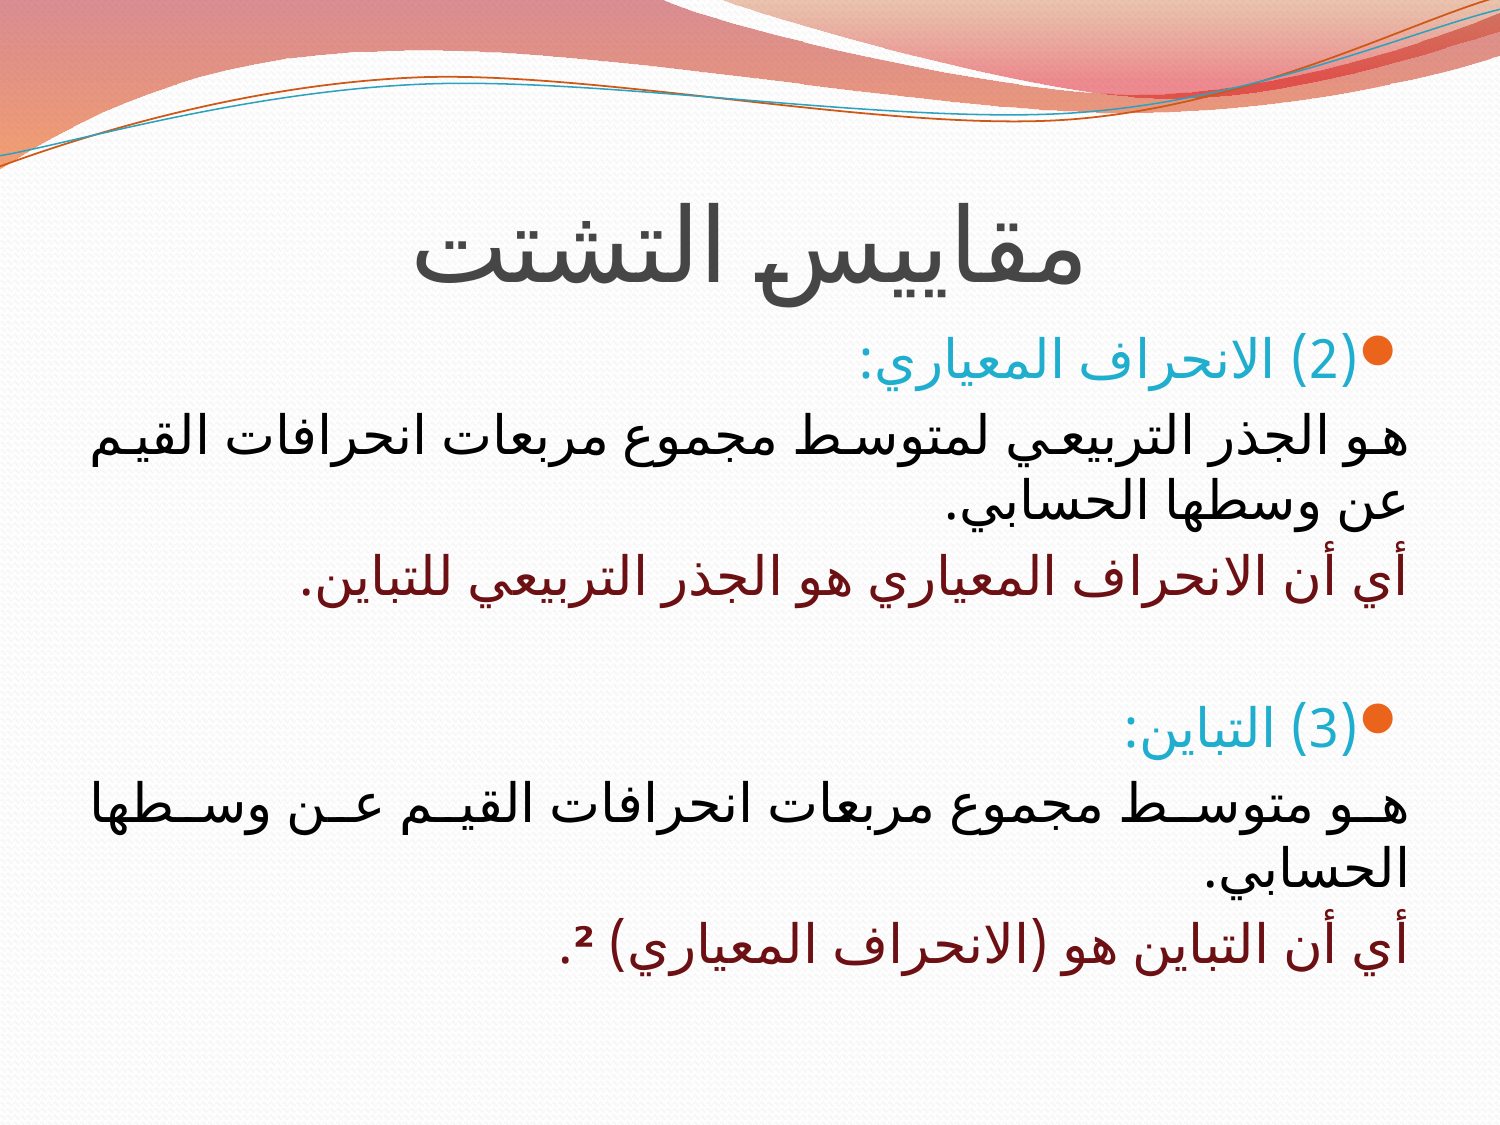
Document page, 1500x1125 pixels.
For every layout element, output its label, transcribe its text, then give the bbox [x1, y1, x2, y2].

list (2) الانحراف المعياري: هو الجذر التربيعي لمتوسط مجموع مربعات انحرافات القيم عن وسطها الحسابي. أي أن الانحراف المعياري هو الجذر التربيعي للتباين. (3) التباين: هو متوسط مجموع مربعات انحرافات القيم عن وسطها الحسابي. أي أن التباين هو (الانحراف المعياري) ². [75, 317, 1425, 1038]
title مقاييس التشتت [75, 115, 1425, 303]
